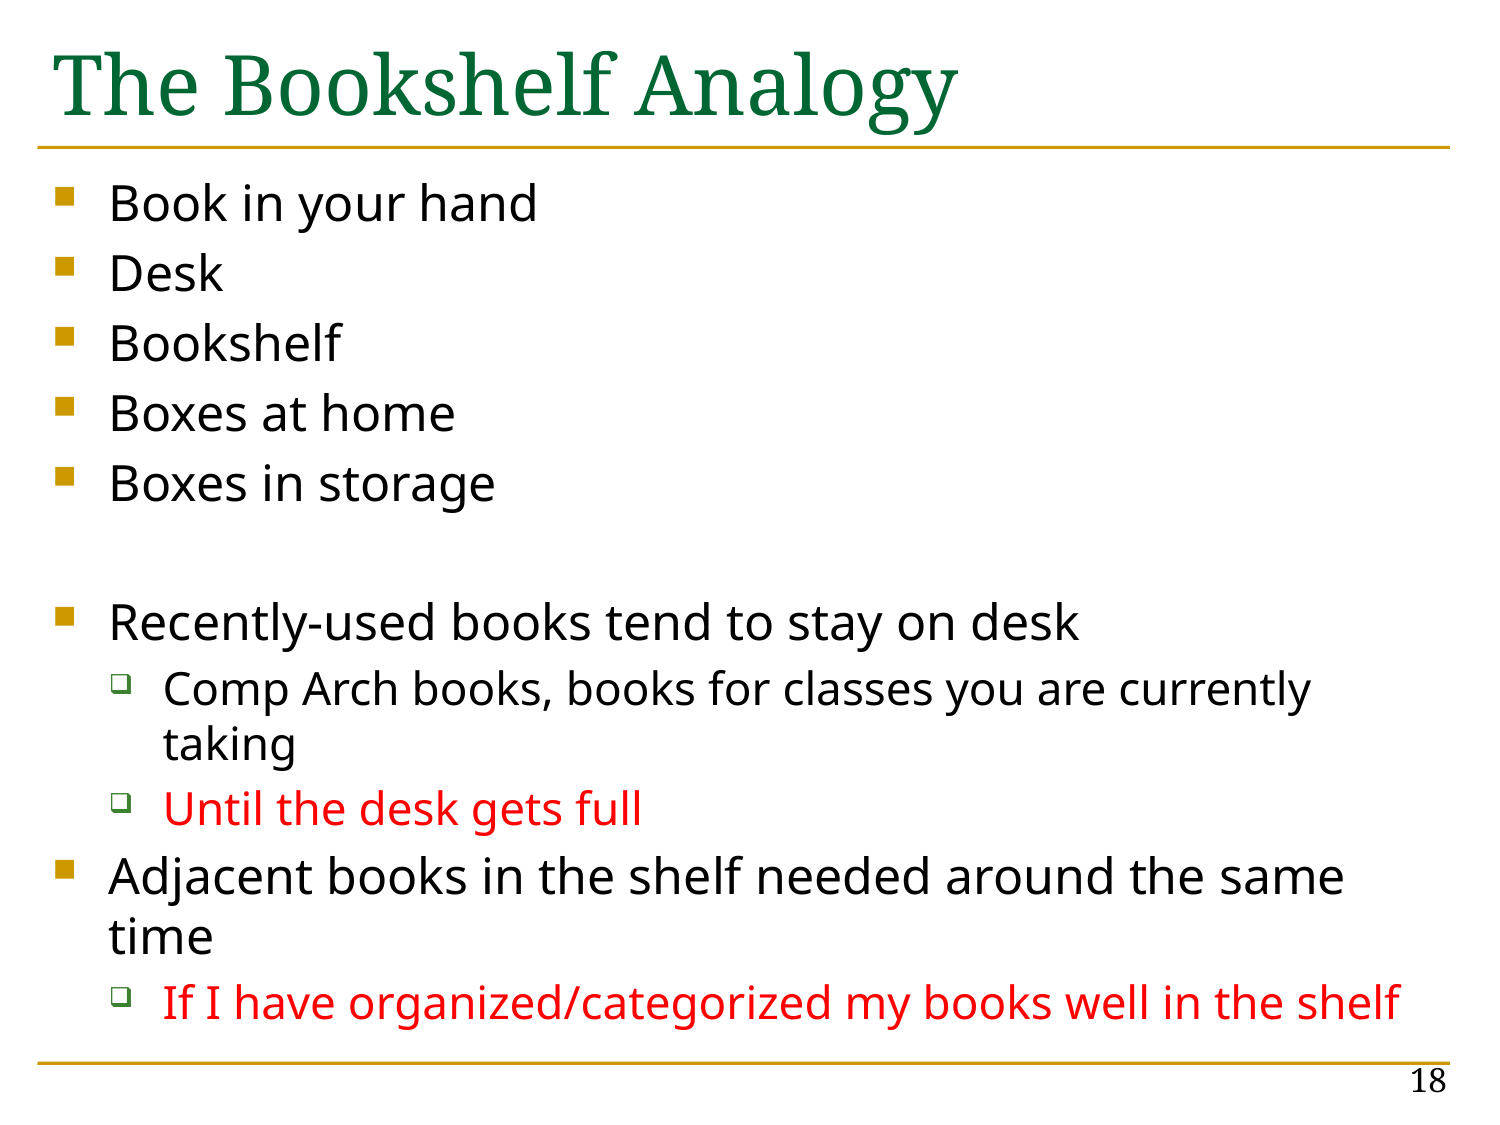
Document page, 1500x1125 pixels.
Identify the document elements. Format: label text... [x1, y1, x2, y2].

slide_number 18 [1111, 1036, 1462, 1112]
list Book in your hand Desk Bookshelf Boxes at home Boxes in storage Recently-used books tend to stay on desk Comp Arch books, books for classes you are currently taking Until the desk gets full Adjacent books in the shelf needed around the same time If I have organized/categorized my books well in the shelf [37, 163, 1450, 1016]
title The Bookshelf Analogy [37, 24, 1450, 163]
